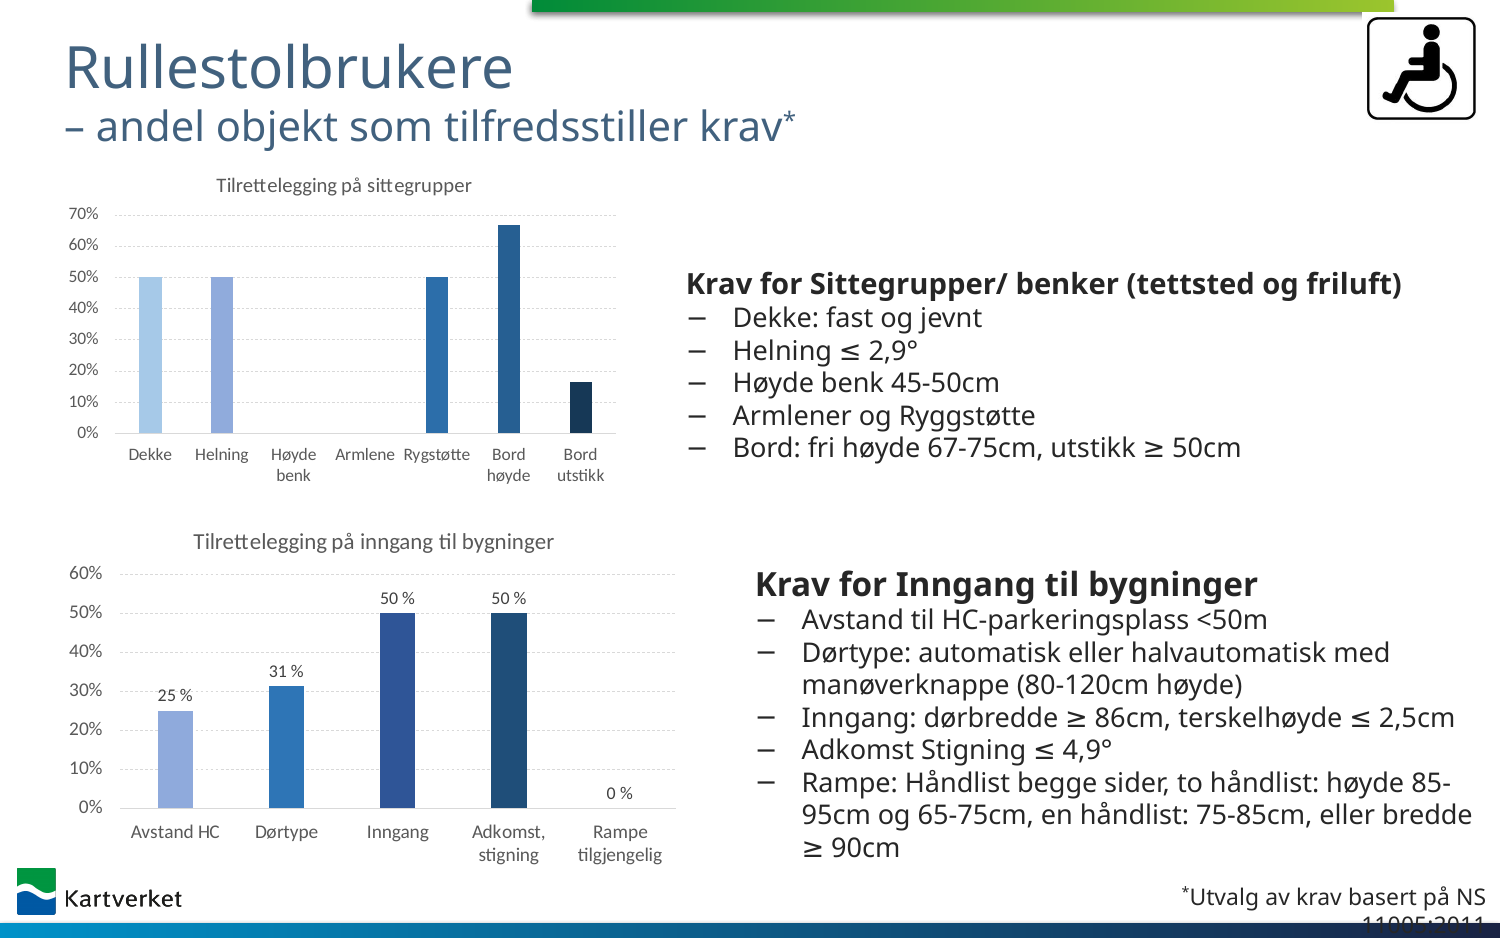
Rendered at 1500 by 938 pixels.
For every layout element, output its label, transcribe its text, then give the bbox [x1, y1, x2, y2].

picture [1362, 12, 1481, 126]
text_box Krav for Inngang til bygninger Avstand til HC-parkeringsplass <50m Dørtype: automatisk eller halvautomatisk med manøverknappe (80-120cm høyde) Inngang: dørbredde ≥ 86cm, terskelhøyde ≤ 2,5cm Adkomst Stigning ≤ 4,9° Rampe: Håndlist begge sider, to håndlist: høyde 85-95cm og 65-75cm, en håndlist: 75-85cm, eller bredde ≥ 90cm [740, 555, 1491, 870]
text_box Rullestolbrukere – andel objekt som tilfredsstiller krav* [49, 25, 1431, 158]
picture [62, 520, 687, 874]
text_box *Utvalg av krav basert på NS 11005:2011 [1068, 873, 1500, 938]
text_box Krav for Sittegrupper/ benker (tettsted og friluft) Dekke: fast og jevnt Helning ≤ 2,9° Høyde benk 45-50cm Armlener og Ryggstøtte Bord: fri høyde 67-75cm, utstikk ≥ 50cm [670, 258, 1418, 471]
picture [62, 166, 626, 492]
